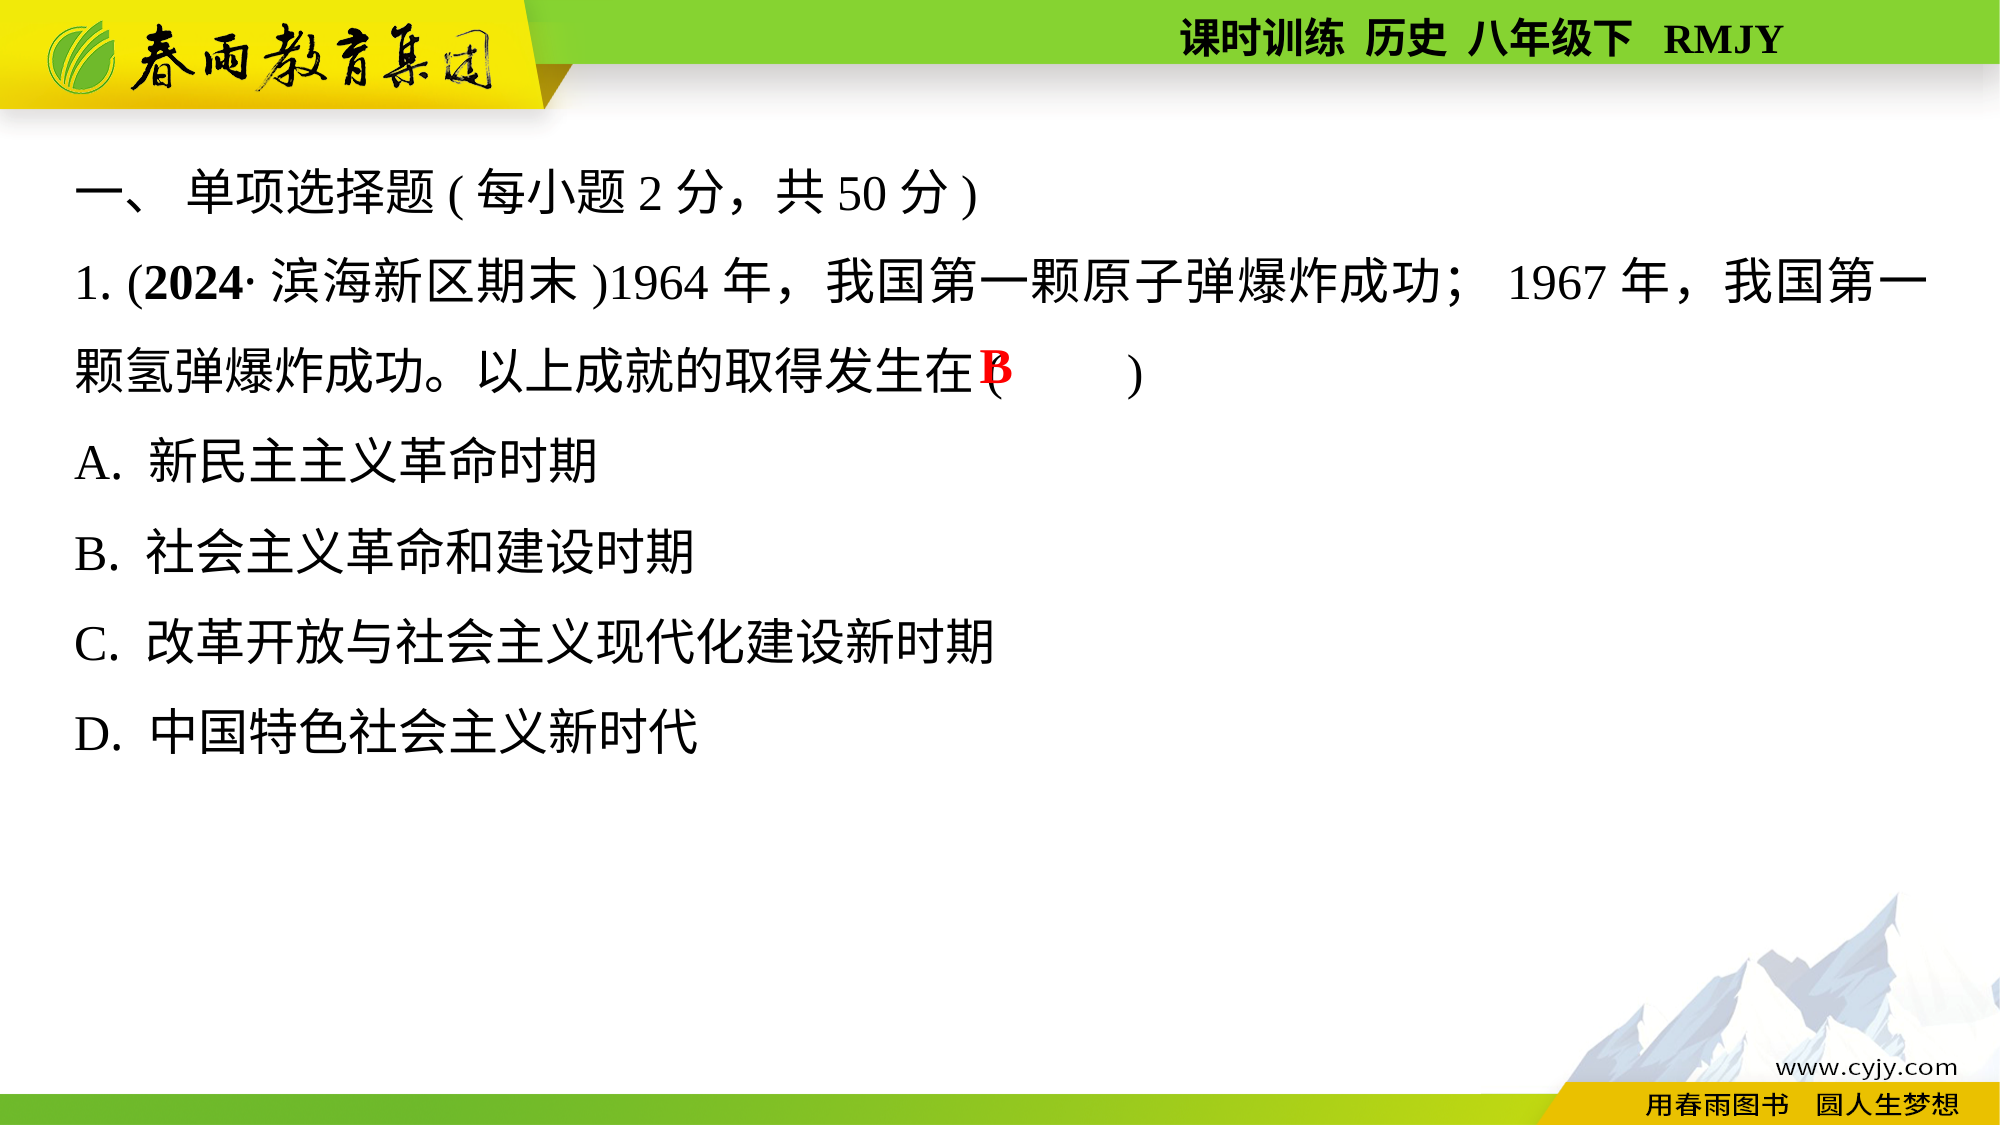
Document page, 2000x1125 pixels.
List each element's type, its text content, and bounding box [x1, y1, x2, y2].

list 一、 单项选择题(每小题2分，共50分) 1. (2024·滨海新区期末)1964年，我国第一颗原子弹爆炸成功；1967年，我国第一颗氢弹爆炸成功。以上成就的取得发生在( ) A. 新民主主义革命时期 B. 社会主义革命和建设时期 C. 改革开放与社会主义现代化建设新时期 D. 中国特色社会主义新时代 [59, 122, 1944, 774]
text_box B [964, 326, 1028, 401]
picture [0, 0, 2000, 1125]
